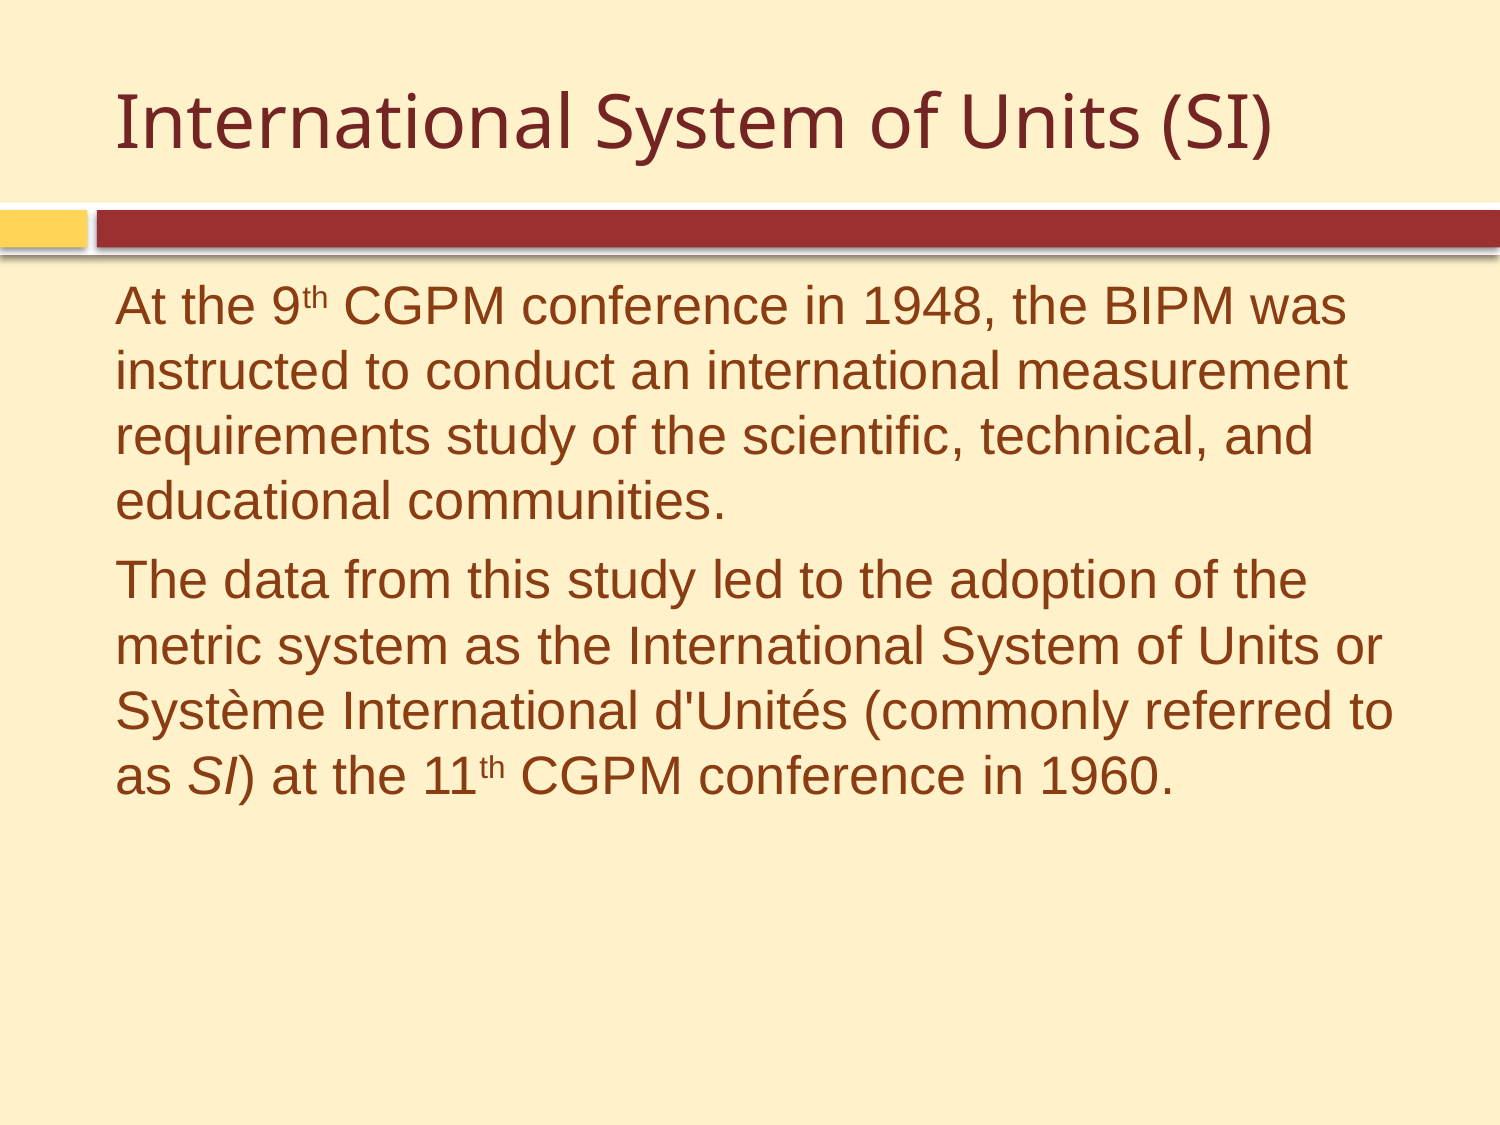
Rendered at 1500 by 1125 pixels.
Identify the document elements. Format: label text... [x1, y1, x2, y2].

list At the 9th CGPM conference in 1948, the BIPM was instructed to conduct an international measurement requirements study of the scientific, technical, and educational communities. The data from this study led to the adoption of the metric system as the International System of Units or Système International d'Unités (commonly referred to as SI) at the 11th CGPM conference in 1960. [100, 262, 1438, 1000]
title International System of Units (SI) [100, 37, 1438, 200]
